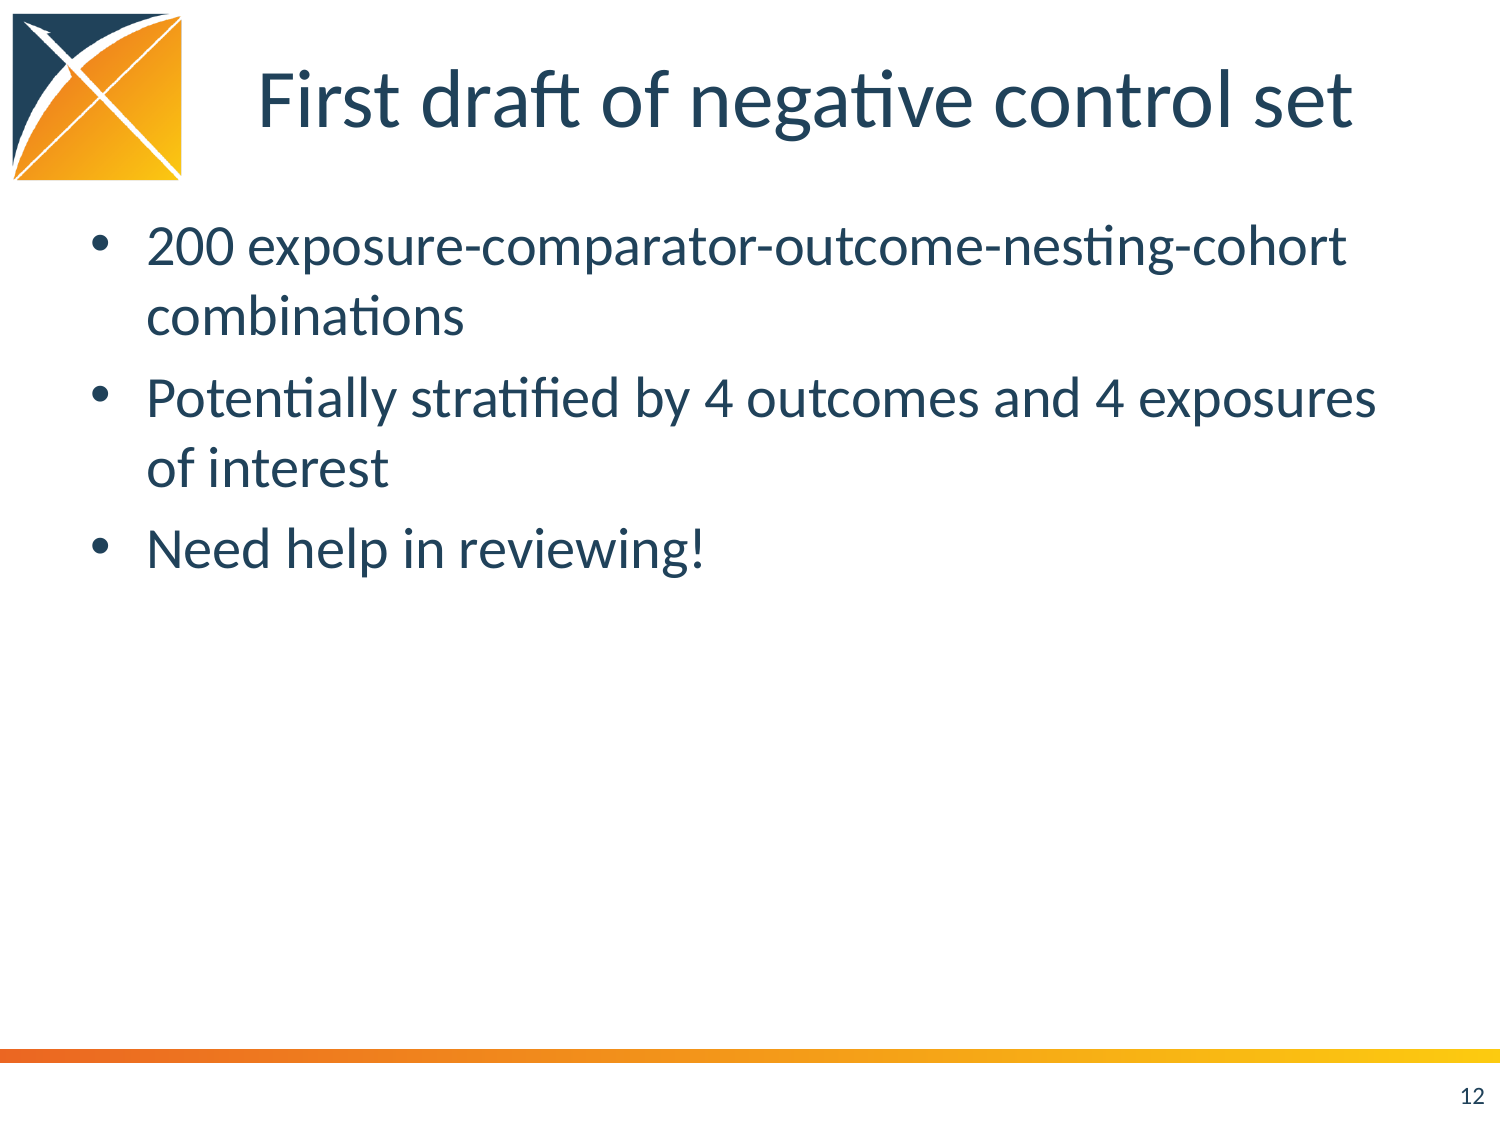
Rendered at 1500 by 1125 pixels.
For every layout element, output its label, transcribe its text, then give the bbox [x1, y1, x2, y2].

title First draft of negative control set [187, 24, 1425, 163]
picture [0, 0, 206, 200]
list 200 exposure-comparator-outcome-nesting-cohort combinations Potentially stratified by 4 outcomes and 4 exposures of interest Need help in reviewing! [75, 200, 1425, 1005]
slide_number 12 [1149, 1065, 1500, 1125]
